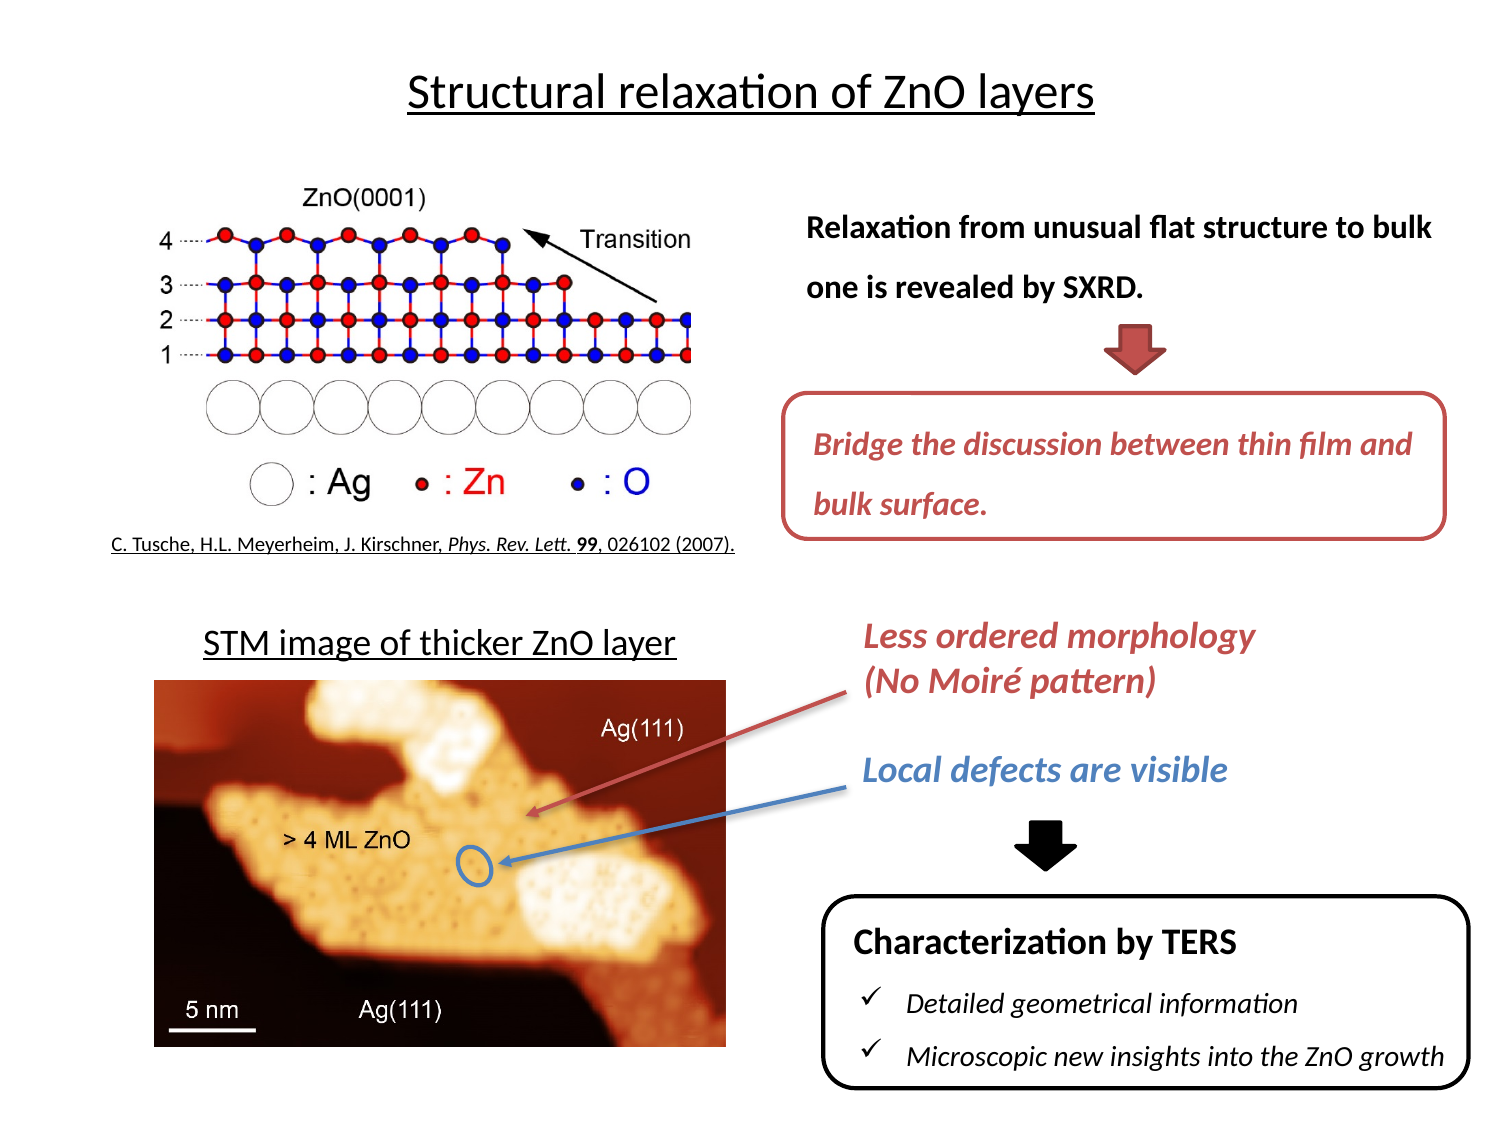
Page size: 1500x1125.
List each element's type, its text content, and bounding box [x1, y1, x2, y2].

text_box Relaxation from unusual flat structure to bulk one is revealed by SXRD. [791, 177, 1465, 313]
text_box Bridge the discussion between thin film and bulk surface. [798, 395, 1472, 530]
text_box STM image of thicker ZnO layer [188, 610, 692, 671]
text_box Detailed geometrical information Microscopic new insights into the ZnO growth [844, 959, 1467, 1080]
text_box Structural relaxation of ZnO layers [392, 50, 1110, 126]
text_box [781, 390, 1442, 541]
text_box [1103, 324, 1167, 376]
text_box Local defects are visible [852, 737, 1244, 798]
picture [159, 184, 692, 506]
text_box C. Tusche, H.L. Meyerheim, J. Kirschner, Phys. Rev. Lett. 99, 026102 (2007). [96, 523, 751, 563]
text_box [497, 786, 847, 864]
picture [154, 680, 726, 1048]
text_box [821, 894, 1471, 1091]
text_box [1014, 820, 1078, 872]
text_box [525, 691, 847, 817]
text_box Less ordered morphology (No Moiré pattern) [848, 604, 1271, 709]
text_box Characterization by TERS [838, 909, 1253, 970]
